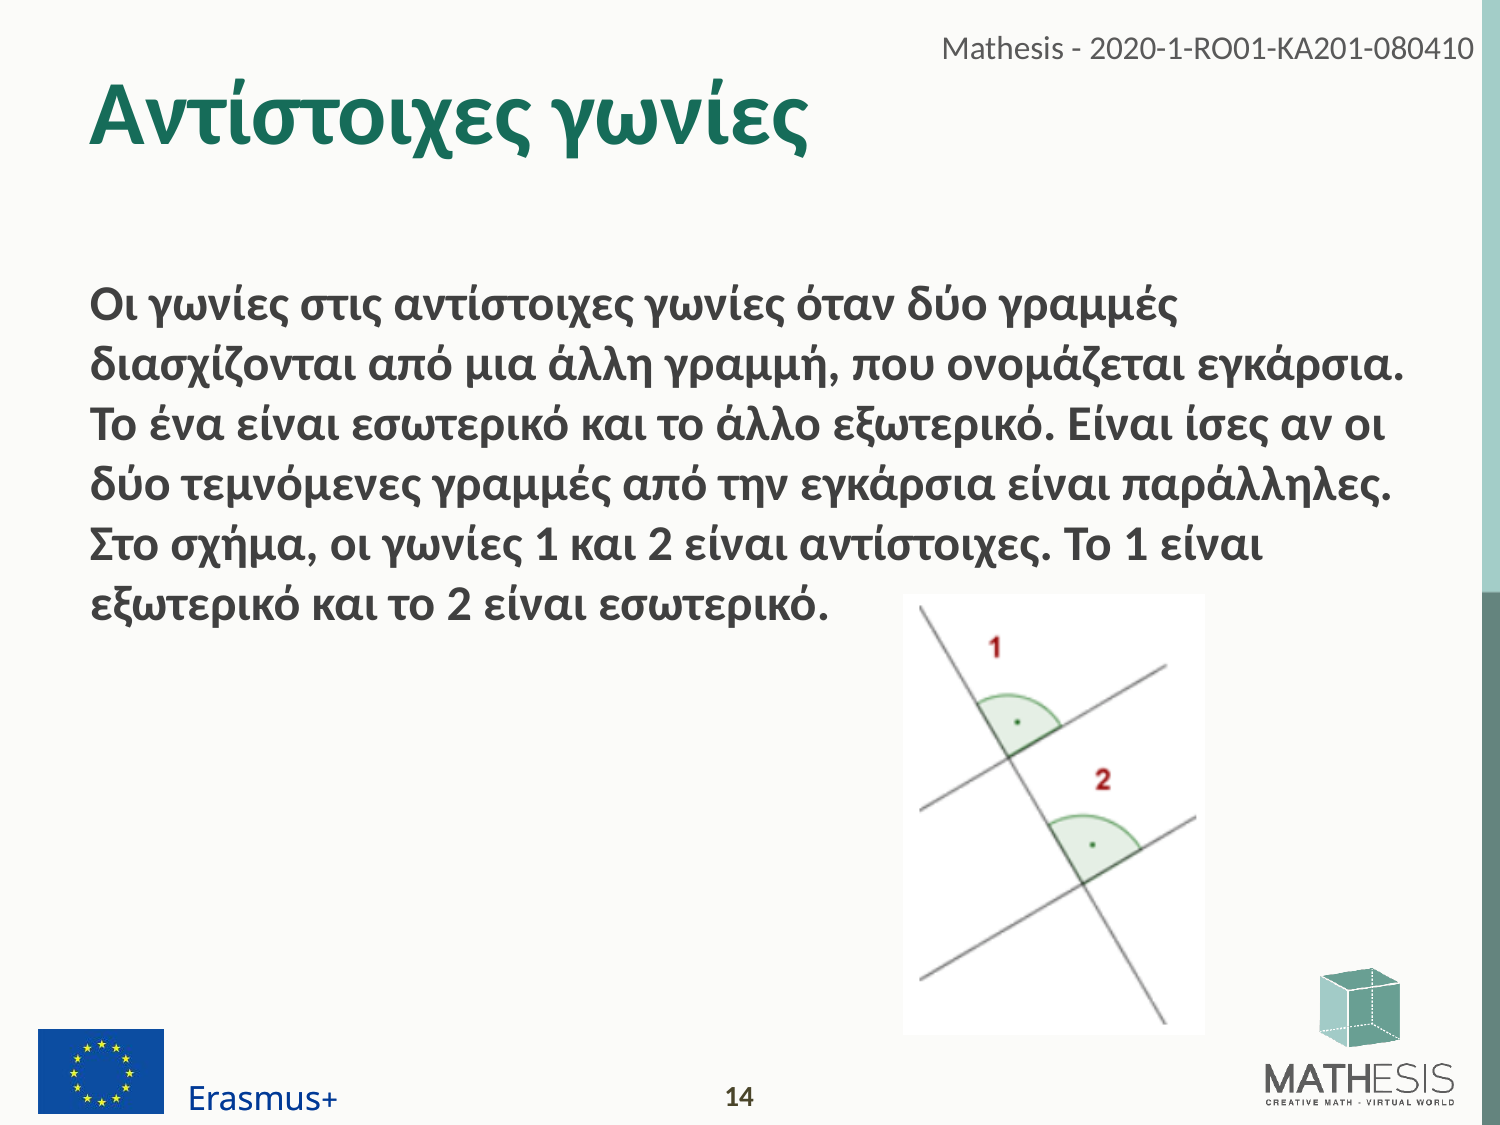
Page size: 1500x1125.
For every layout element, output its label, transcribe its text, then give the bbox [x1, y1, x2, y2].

title Αντίστοιχες γωνίες [75, 45, 1425, 233]
picture [903, 594, 1205, 1036]
list Οι γωνίες στις αντίστοιχες γωνίες όταν δύο γραμμές διασχίζονται από μια άλλη γραμμή, που ονομάζεται εγκάρσια. Το ένα είναι εσωτερικό και το άλλο εξωτερικό. Είναι ίσες αν οι δύο τεμνόμενες γραμμές από την εγκάρσια είναι παράλληλες. Στο σχήμα, οι γωνίες 1 και 2 είναι αντίστοιχες. Το 1 είναι εξωτερικό και το 2 είναι εσωτερικό. [75, 262, 1425, 1005]
picture [38, 1029, 164, 1114]
